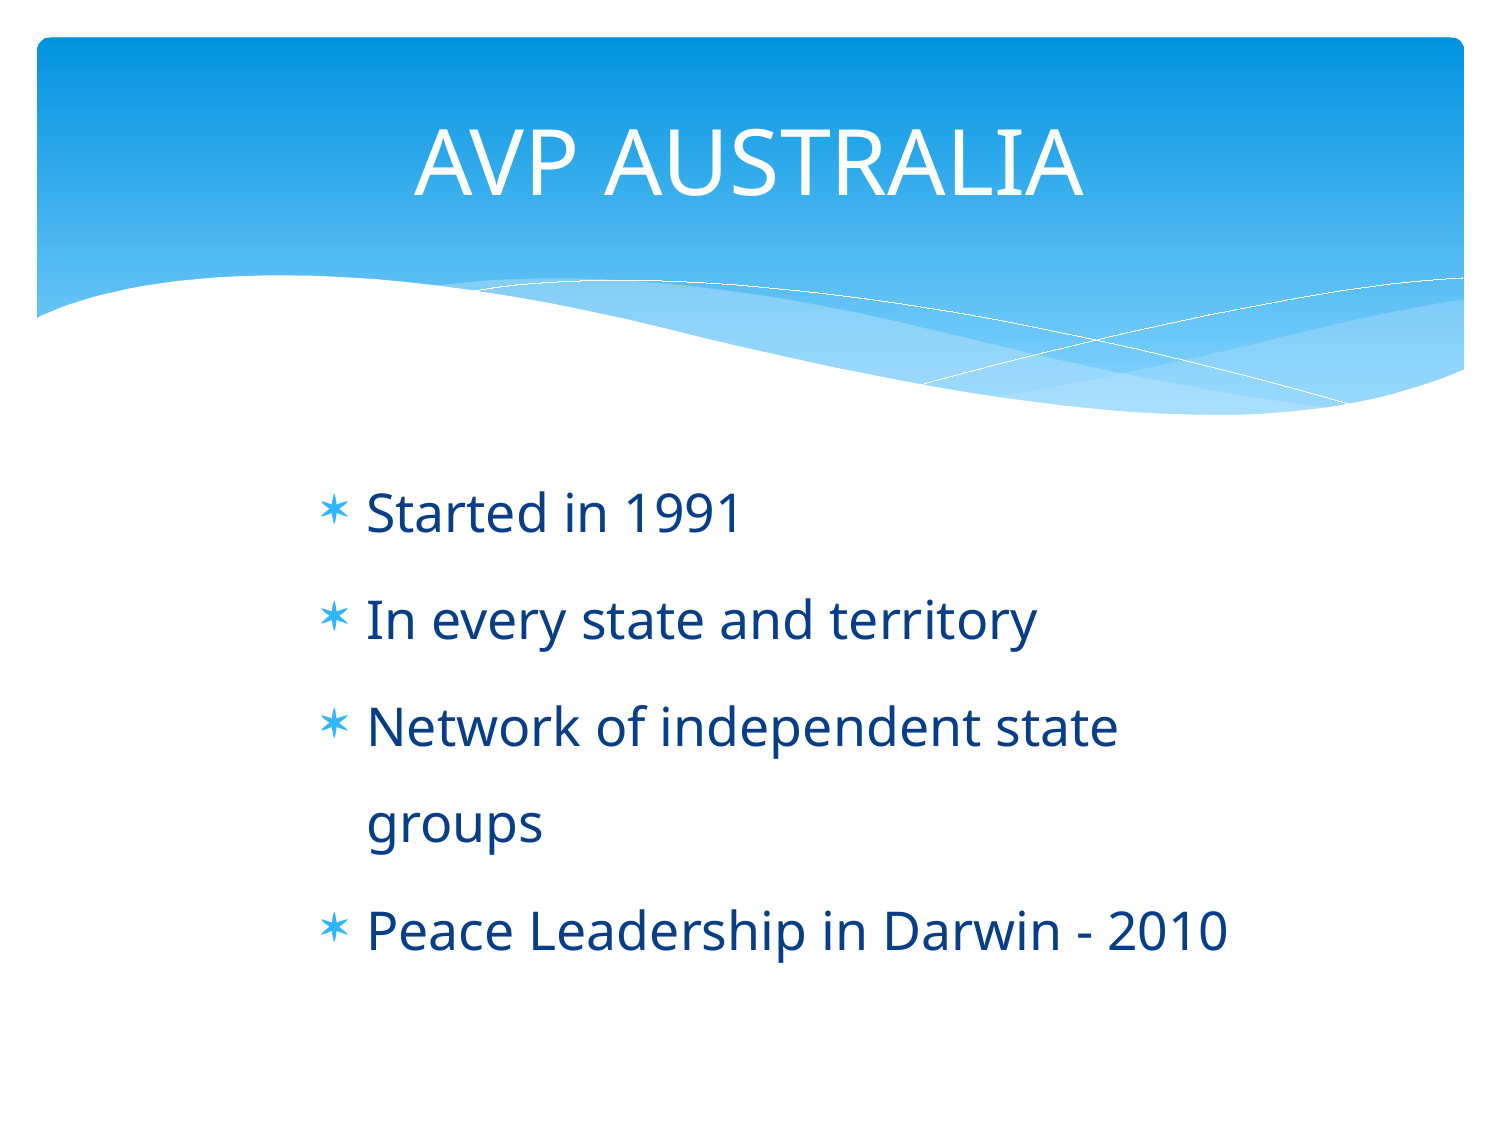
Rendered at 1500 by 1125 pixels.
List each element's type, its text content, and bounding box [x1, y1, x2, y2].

title AVP AUSTRALIA [75, 55, 1425, 261]
list Started in 1991 In every state and territory Network of independent state groups Peace Leadership in Darwin - 2010 [306, 439, 1268, 977]
